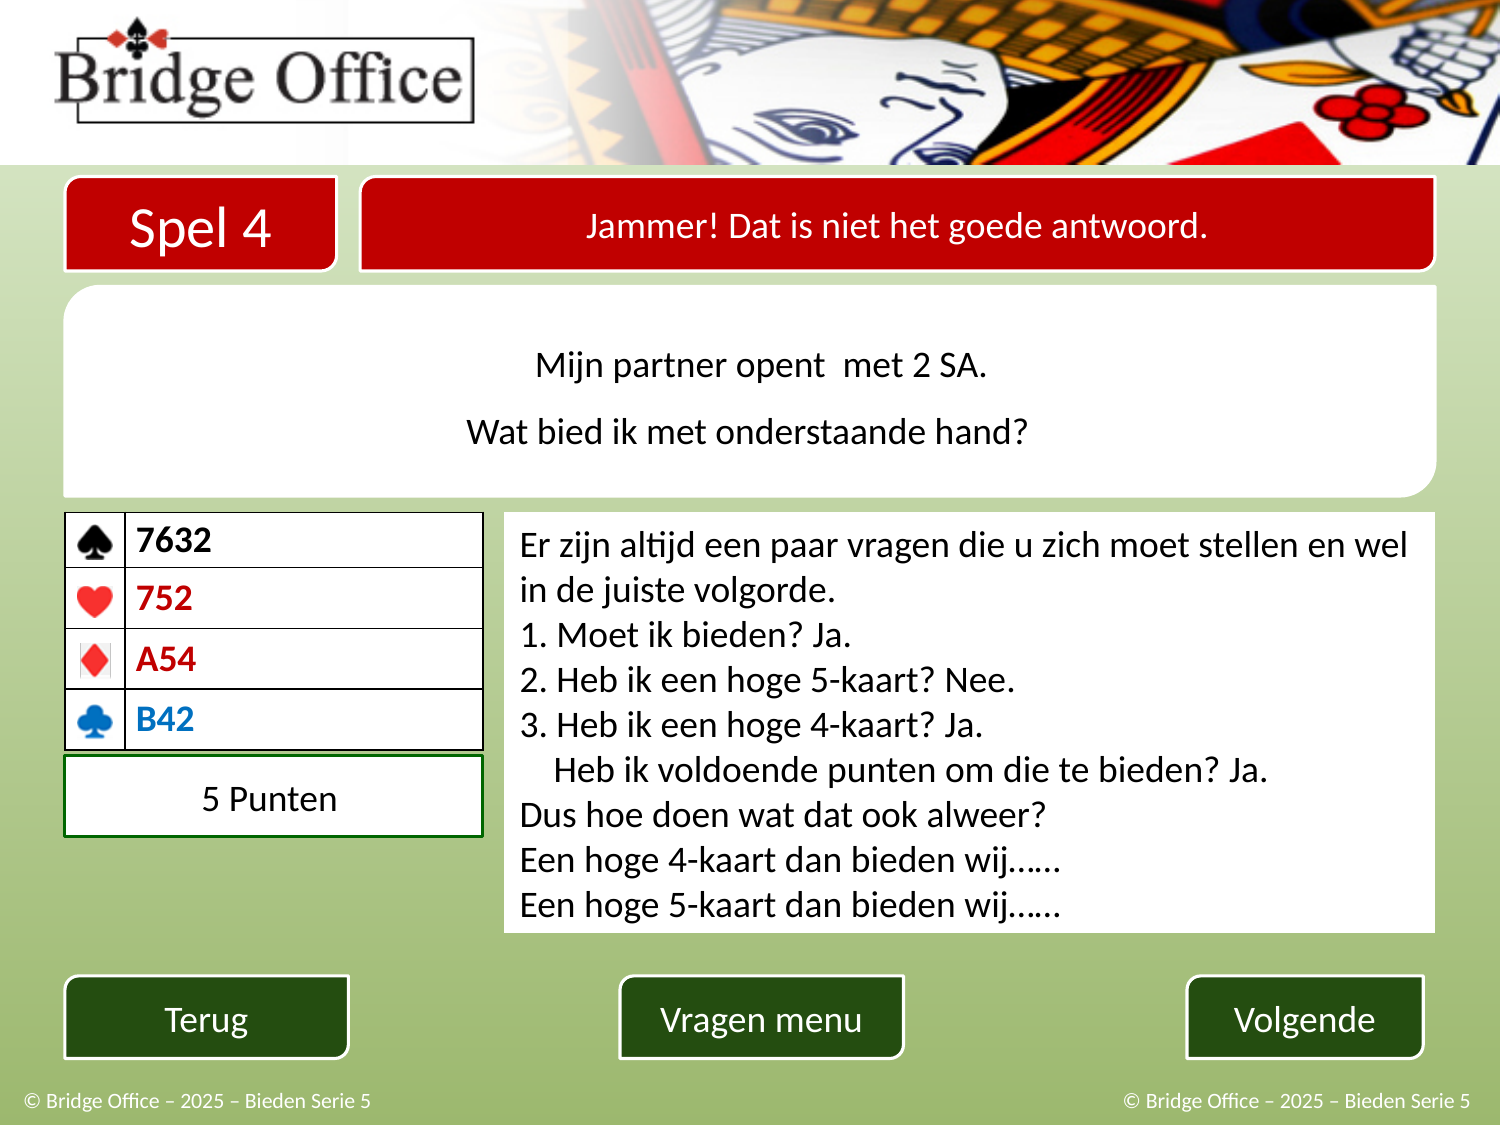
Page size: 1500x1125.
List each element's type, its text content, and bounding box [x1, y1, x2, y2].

picture [77, 524, 114, 561]
picture [0, 0, 1500, 166]
table_cell [66, 568, 124, 628]
table_cell [66, 629, 124, 688]
table_cell [66, 690, 124, 749]
text_box Wat bied ik met onderstaande hand? [451, 399, 1072, 460]
text_box Terug [63, 974, 350, 1061]
table_cell A54 [126, 629, 482, 688]
text_box Er zijn altijd een paar vragen die u zich moet stellen en wel in de juiste volgorde. 1. Moet ik bieden? Ja. 2. Heb ik een hoge 5-kaart? Nee. 3. Heb ik een hoge 4-kaart? Ja. Heb ik voldoende punten om die te bieden? Ja. Dus hoe doen wat dat ook alweer? Een hoge 4-kaart dan bieden wij…… Een hoge 5-kaart dan bieden wij…… [504, 512, 1435, 933]
text_box Volgende [1185, 974, 1425, 1061]
text_box 5 Punten [63, 754, 484, 838]
text_box Mijn partner opent met 2 SA. [508, 332, 1015, 393]
text_box [63, 284, 1437, 498]
table_header 7632 [126, 513, 482, 567]
text_box © Bridge Office – 2025 – Bieden Serie 5 [1107, 1079, 1500, 1121]
table_cell 752 [126, 568, 482, 628]
text_box Vragen menu [618, 974, 906, 1061]
text_box © Bridge Office – 2025 – Bieden Serie 5 [8, 1079, 393, 1121]
table_cell B42 [126, 690, 482, 749]
picture [77, 703, 114, 740]
text_box Jammer! Dat is niet het goede antwoord. [358, 179, 1437, 273]
text_box Spel 4 [63, 179, 339, 273]
picture [77, 585, 114, 618]
table_header [66, 513, 124, 567]
picture [77, 643, 114, 679]
